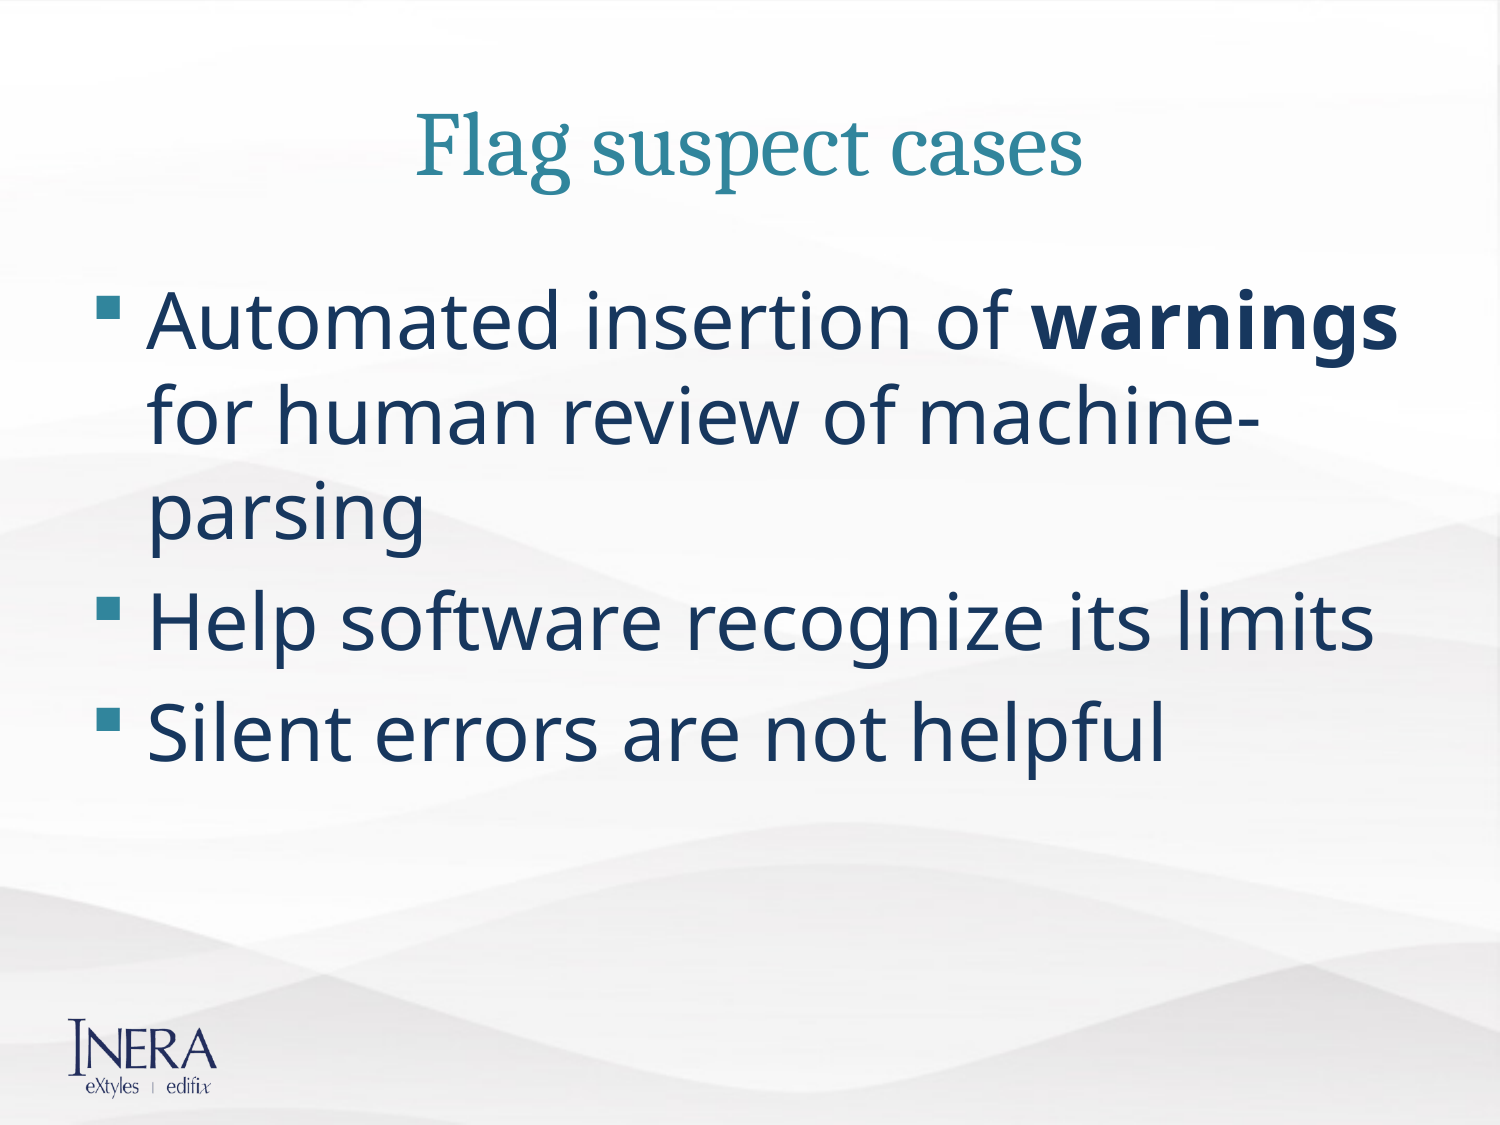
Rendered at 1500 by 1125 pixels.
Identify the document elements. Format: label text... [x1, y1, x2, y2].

list Automated insertion of warnings for human review of machine-parsing Help software recognize its limits Silent errors are not helpful [75, 262, 1425, 1005]
title Flag suspect cases [75, 45, 1425, 233]
picture [0, 0, 1500, 1125]
